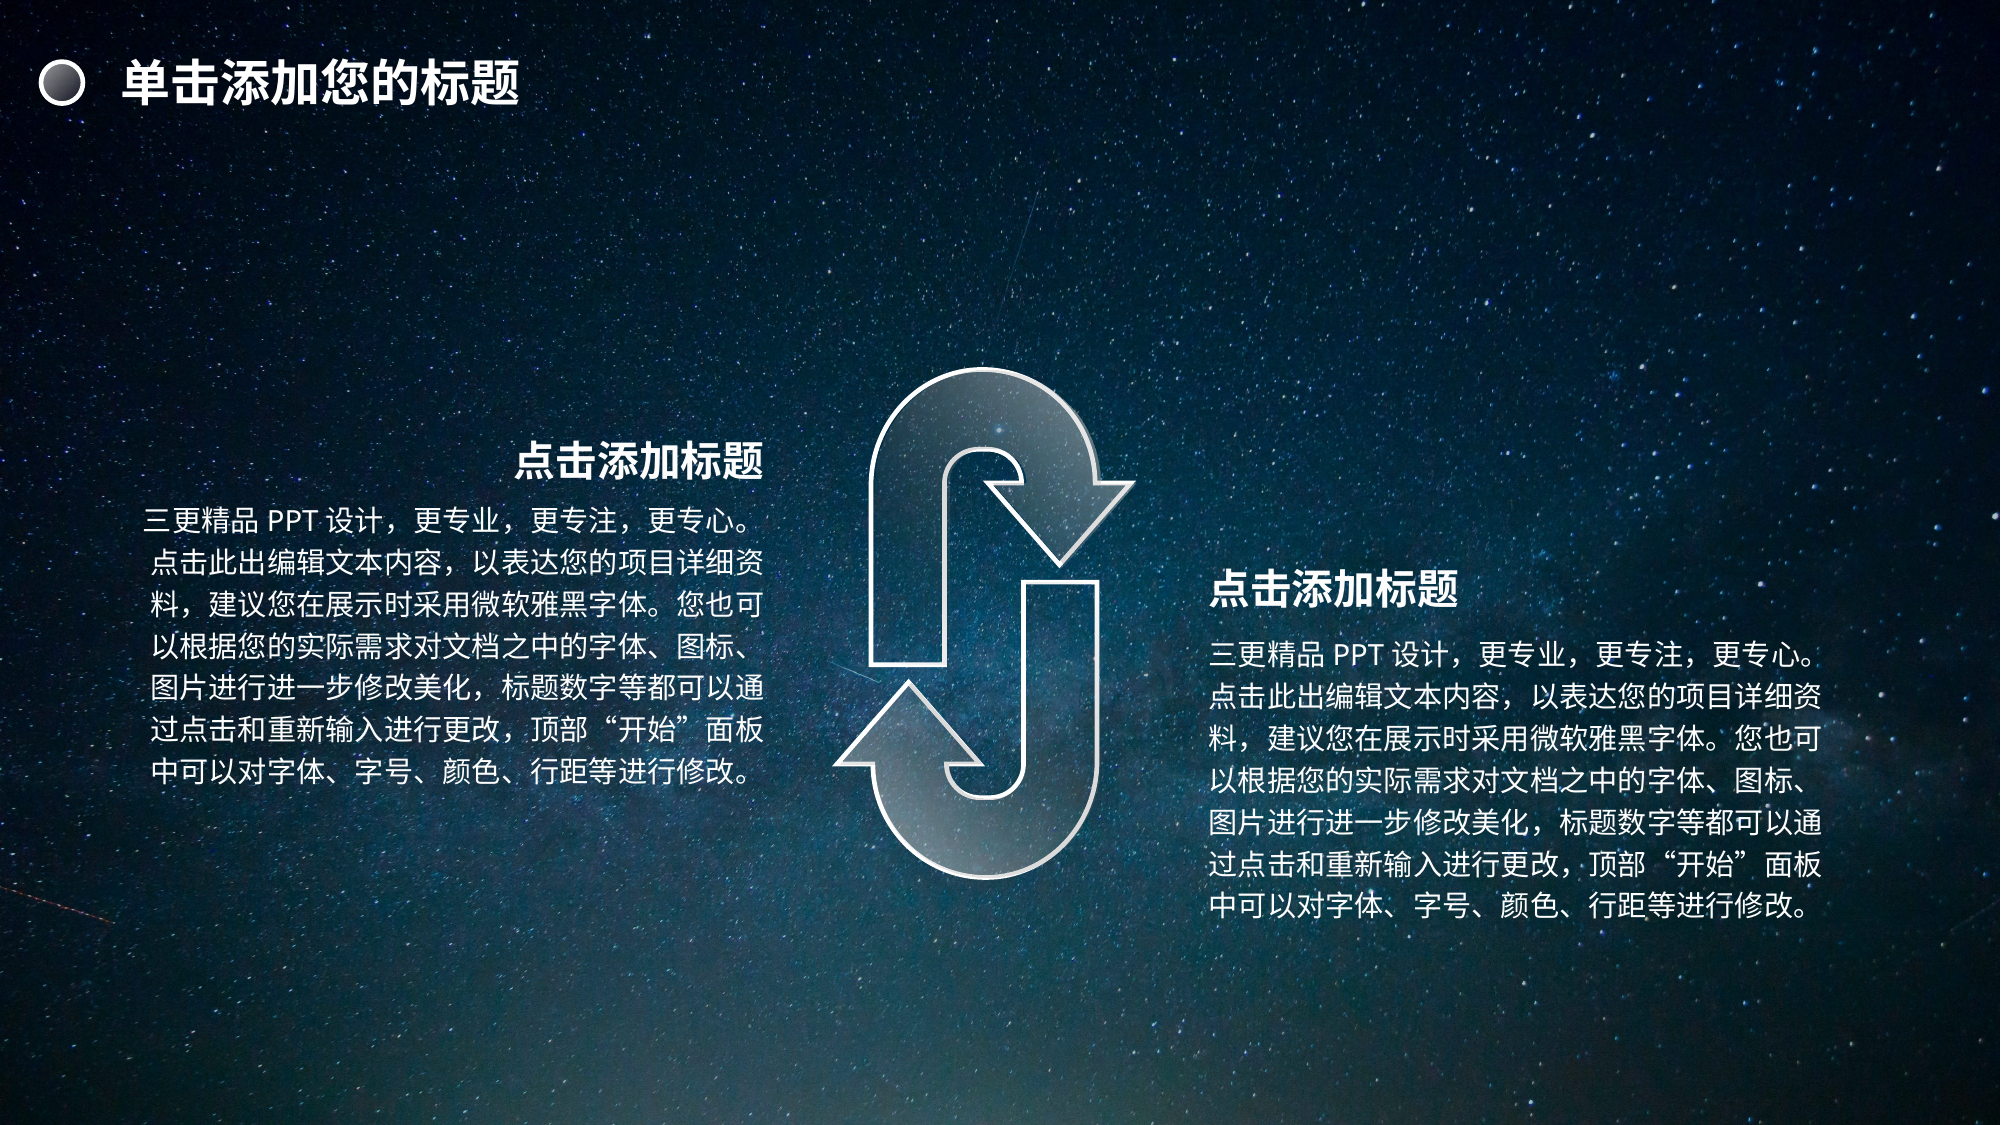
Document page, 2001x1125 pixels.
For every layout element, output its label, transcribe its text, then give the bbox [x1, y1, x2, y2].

text_box 单击添加您的标题 [105, 43, 801, 119]
text_box 点击添加标题 [1208, 562, 1529, 613]
text_box [871, 765, 953, 874]
text_box 三更精品PPT设计，更专业，更专注，更专心。点击此出编辑文本内容，以表达您的项目详细资料，建议您在展示时采用微软雅黑字体。您也可以根据您的实际需求对文档之中的字体、图标、图片进行进一步修改美化，标题数字等都可以通过点击和重新输入进行更改，顶部“开始”面板中可以对字体、字号、颜色、行距等进行修改。 [123, 495, 765, 789]
picture [0, 0, 2000, 1125]
text_box [985, 481, 1062, 567]
text_box [874, 368, 1139, 666]
text_box 三更精品PPT设计，更专业，更专注，更专心。点击此出编辑文本内容，以表达您的项目详细资料，建议您在展示时采用微软雅黑字体。您也可以根据您的实际需求对文档之中的字体、图标、图片进行进一步修改美化，标题数字等都可以通过点击和重新输入进行更改，顶部“开始”面板中可以对字体、字号、颜色、行距等进行修改。 [1208, 629, 1827, 923]
text_box 点击添加标题 [443, 434, 765, 485]
text_box [869, 369, 968, 666]
text_box [994, 451, 1025, 481]
text_box [837, 581, 1101, 879]
